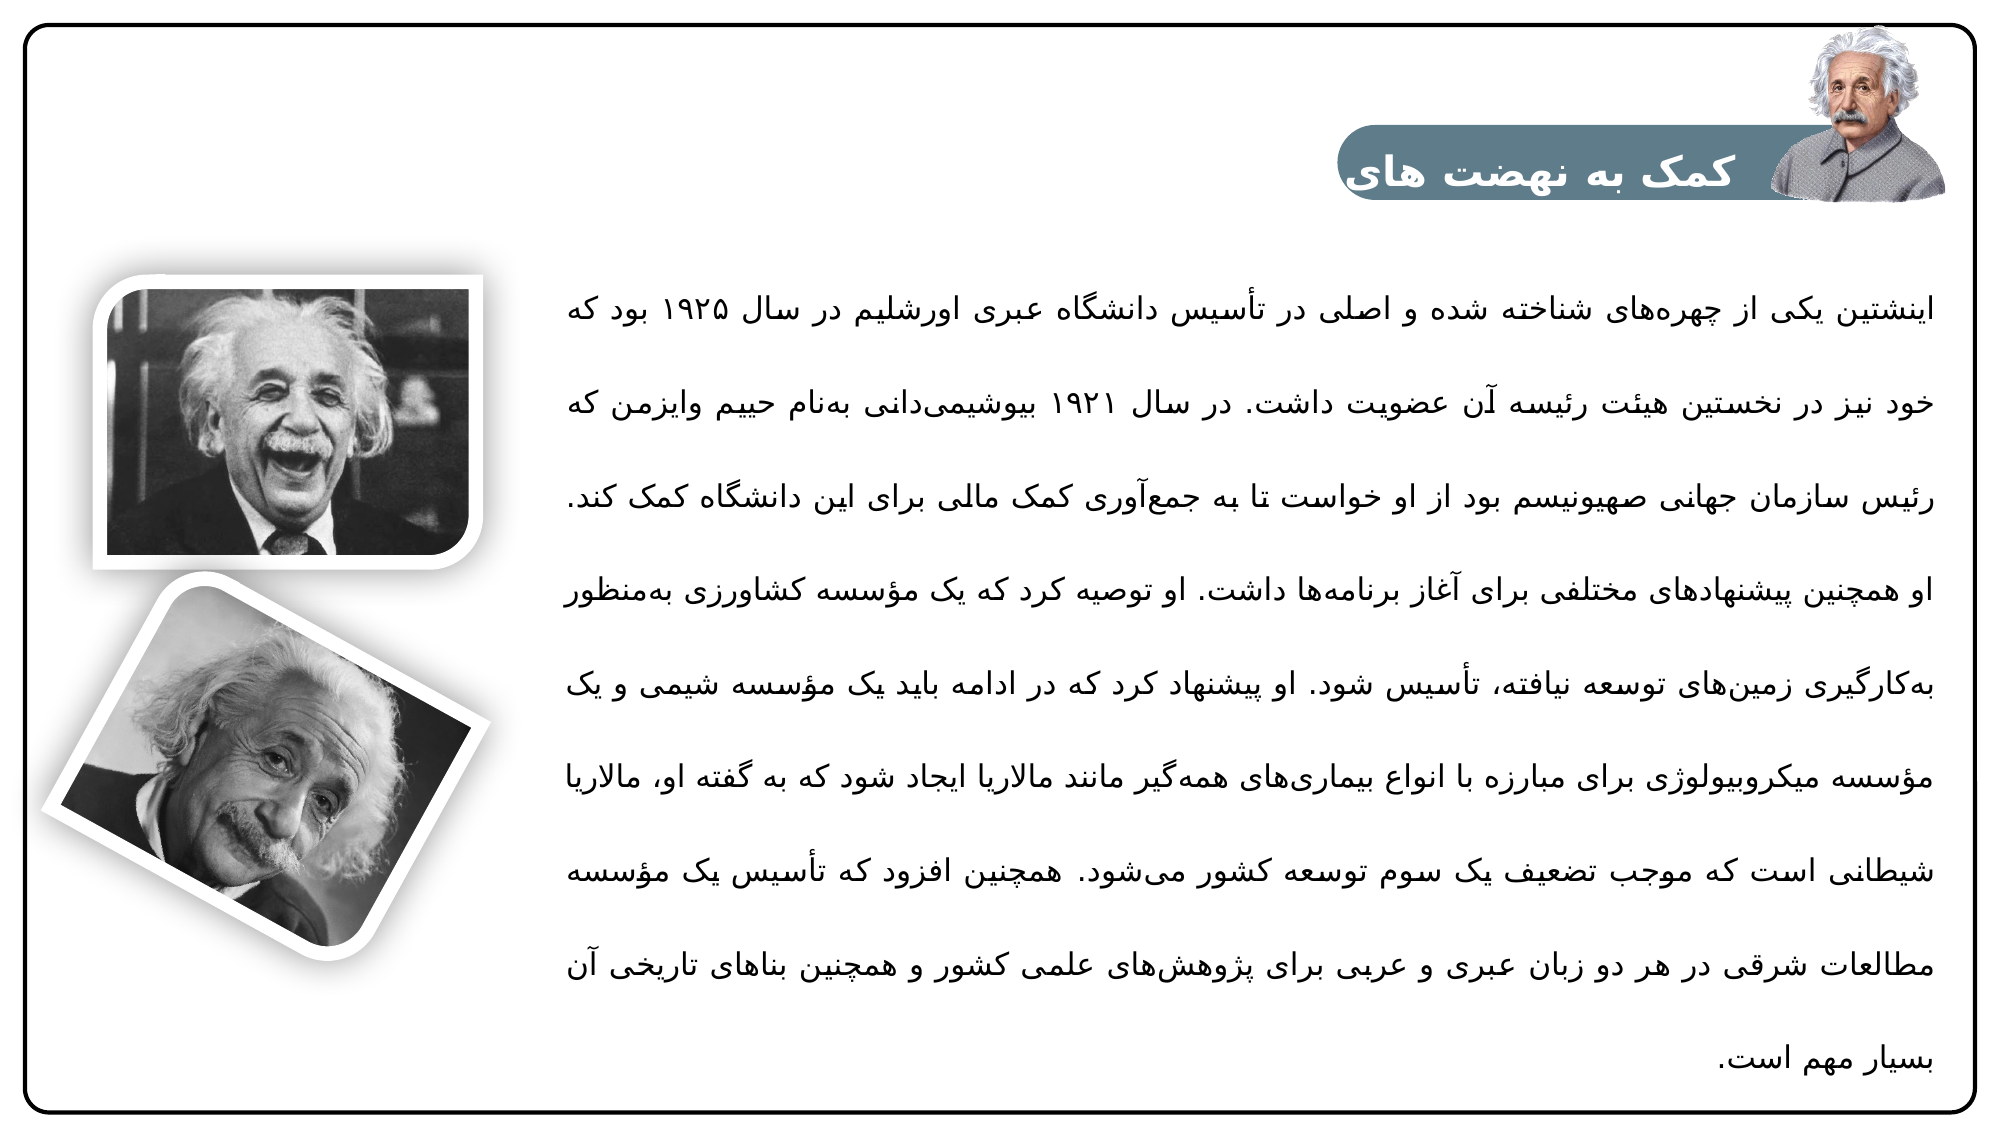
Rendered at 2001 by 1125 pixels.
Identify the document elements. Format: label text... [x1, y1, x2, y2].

picture [62, 587, 470, 946]
picture [99, 281, 477, 563]
list اینشتین یکی از چهره‌های شناخته شده و اصلی در تأسیس دانشگاه عبری اورشلیم در سال ۱۹۲۵ بود که خود نیز در نخستین هیئت رئیسه آن عضویت داشت. در سال ۱۹۲۱ بیوشیمی‌دانی به‌نام حییم وایزمن که رئیس سازمان جهانی صهیونیسم بود از او خواست تا به جمع‌آوری کمک مالی برای این دانشگاه کمک کند. او همچنین پیشنهادهای مختلفی برای آغاز برنامه‌ها داشت. او توصیه کرد که یک مؤسسه کشاورزی به‌منظور به‌کارگیری زمین‌های توسعه نیافته، تأسیس شود. او پیشنهاد کرد که در ادامه باید یک مؤسسه شیمی و یک مؤسسه میکروبیولوژی برای مبارزه با انواع بیماری‌های همه‌گیر مانند مالاریا ایجاد شود که به گفته او، مالاریا شیطانی است که موجب تضعیف یک سوم توسعه کشور می‌شود. همچنین افزود که تأسیس یک مؤسسه مطالعات شرقی در هر دو زبان عبری و عربی برای پژوهش‌های علمی کشور و همچنین بناهای تاریخی آن بسیار مهم است. [549, 224, 1950, 1085]
picture [1761, 14, 1954, 213]
text_box کمک به نهضت های صهیون [1324, 112, 1751, 278]
